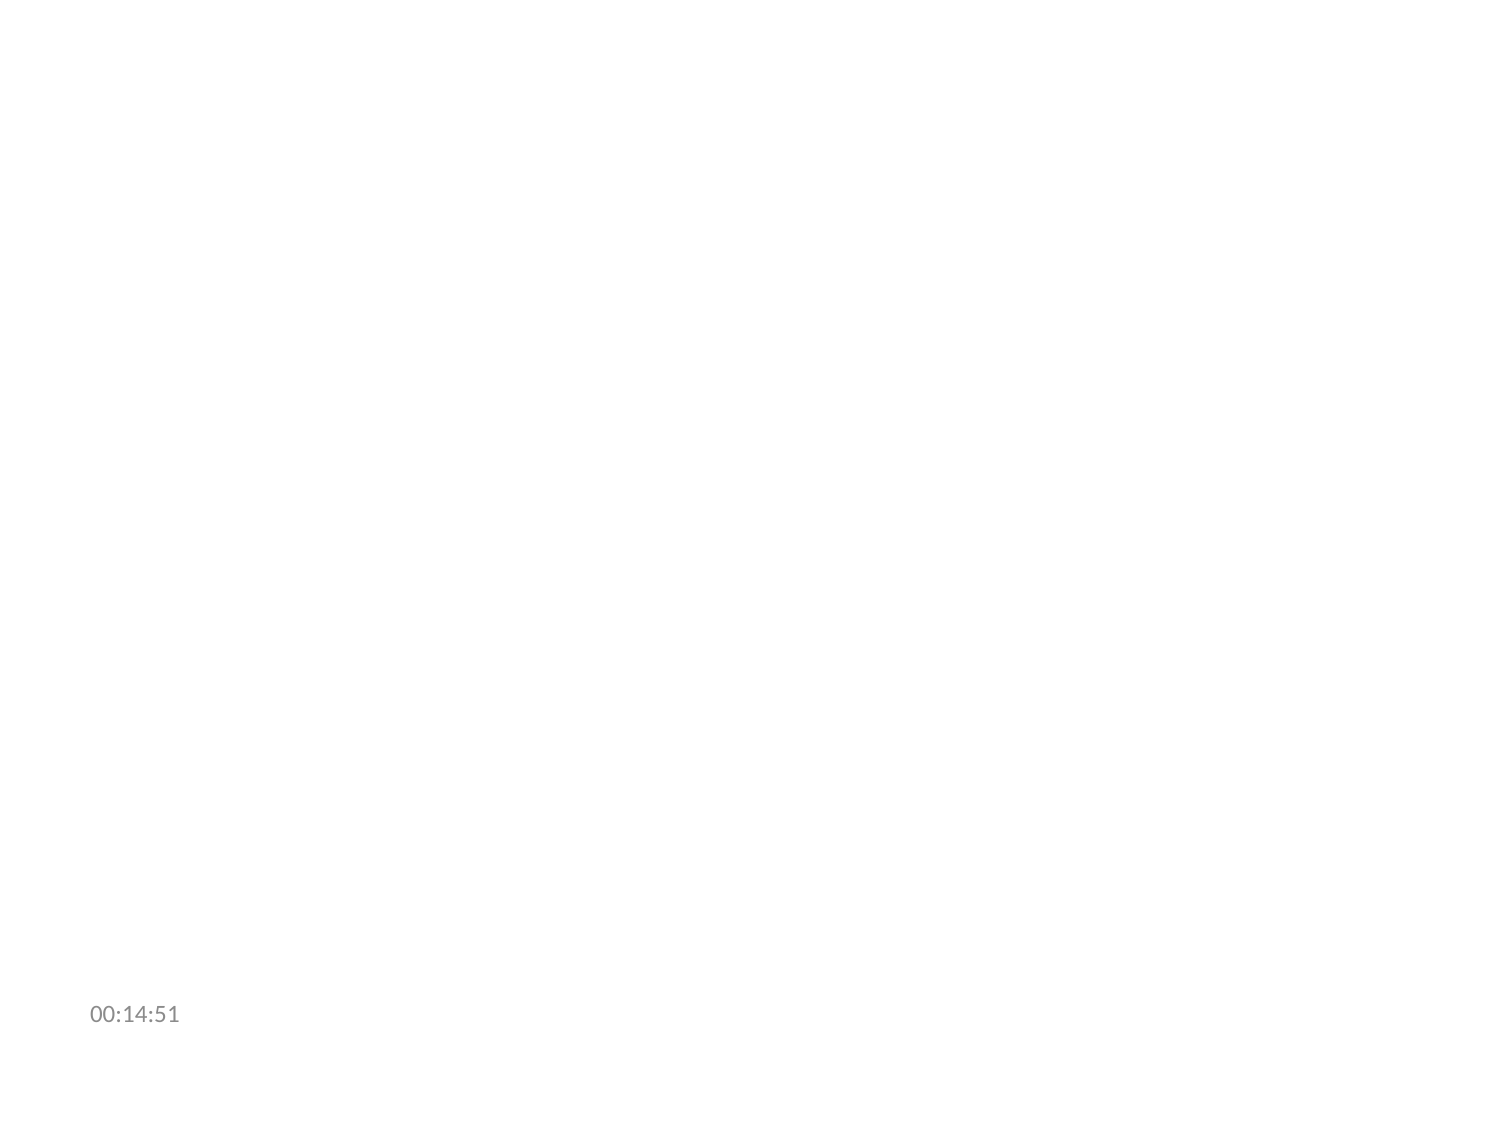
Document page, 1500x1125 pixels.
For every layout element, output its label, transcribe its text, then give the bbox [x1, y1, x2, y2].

text_box 15:35:09 [75, 982, 425, 1043]
